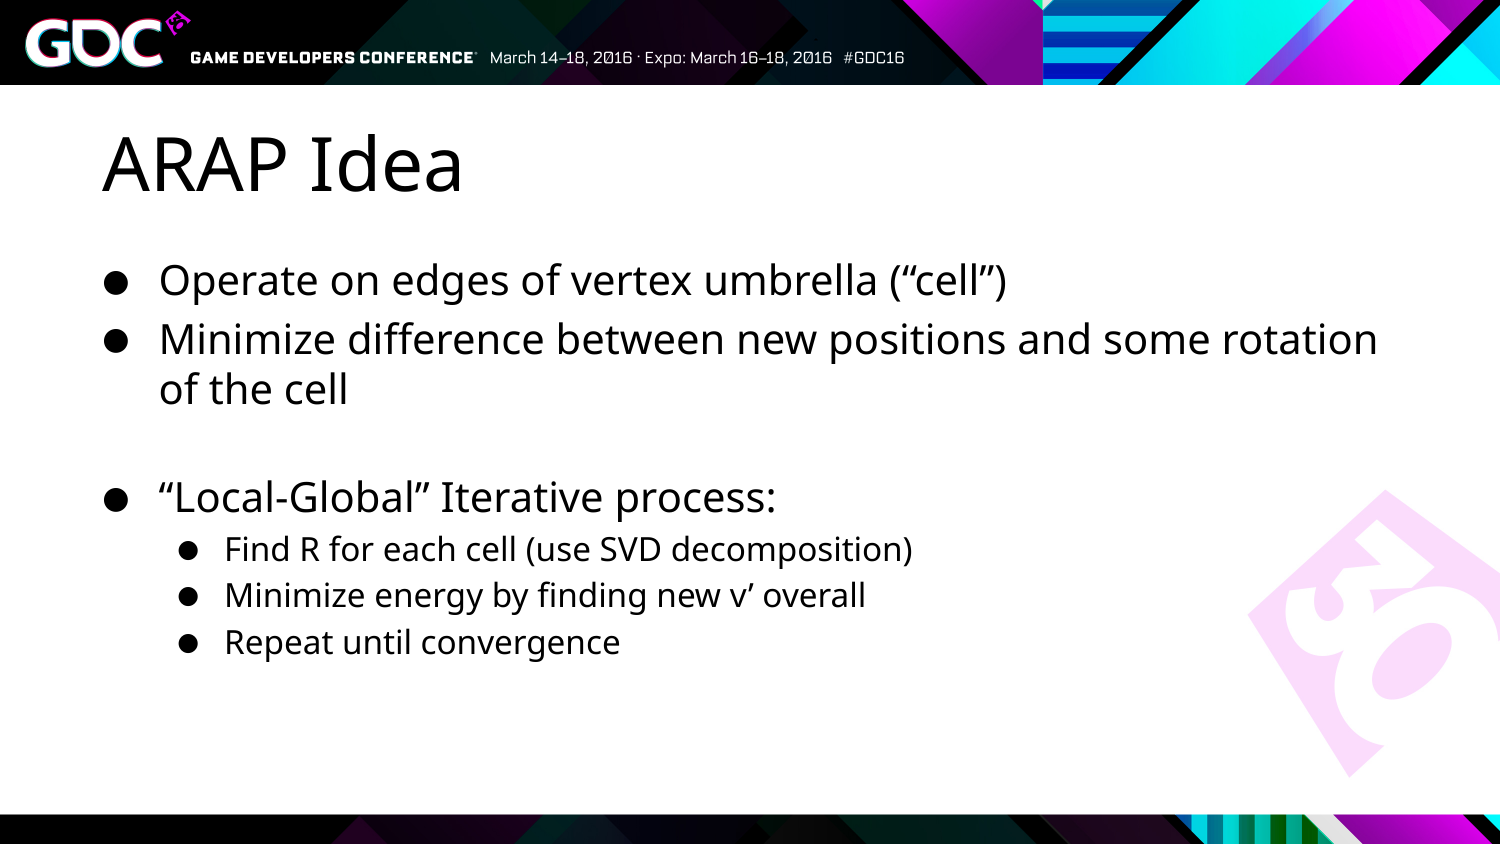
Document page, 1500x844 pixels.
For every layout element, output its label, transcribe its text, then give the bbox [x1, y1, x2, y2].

title ARAP Idea [87, 109, 1413, 238]
picture [0, 0, 1500, 844]
